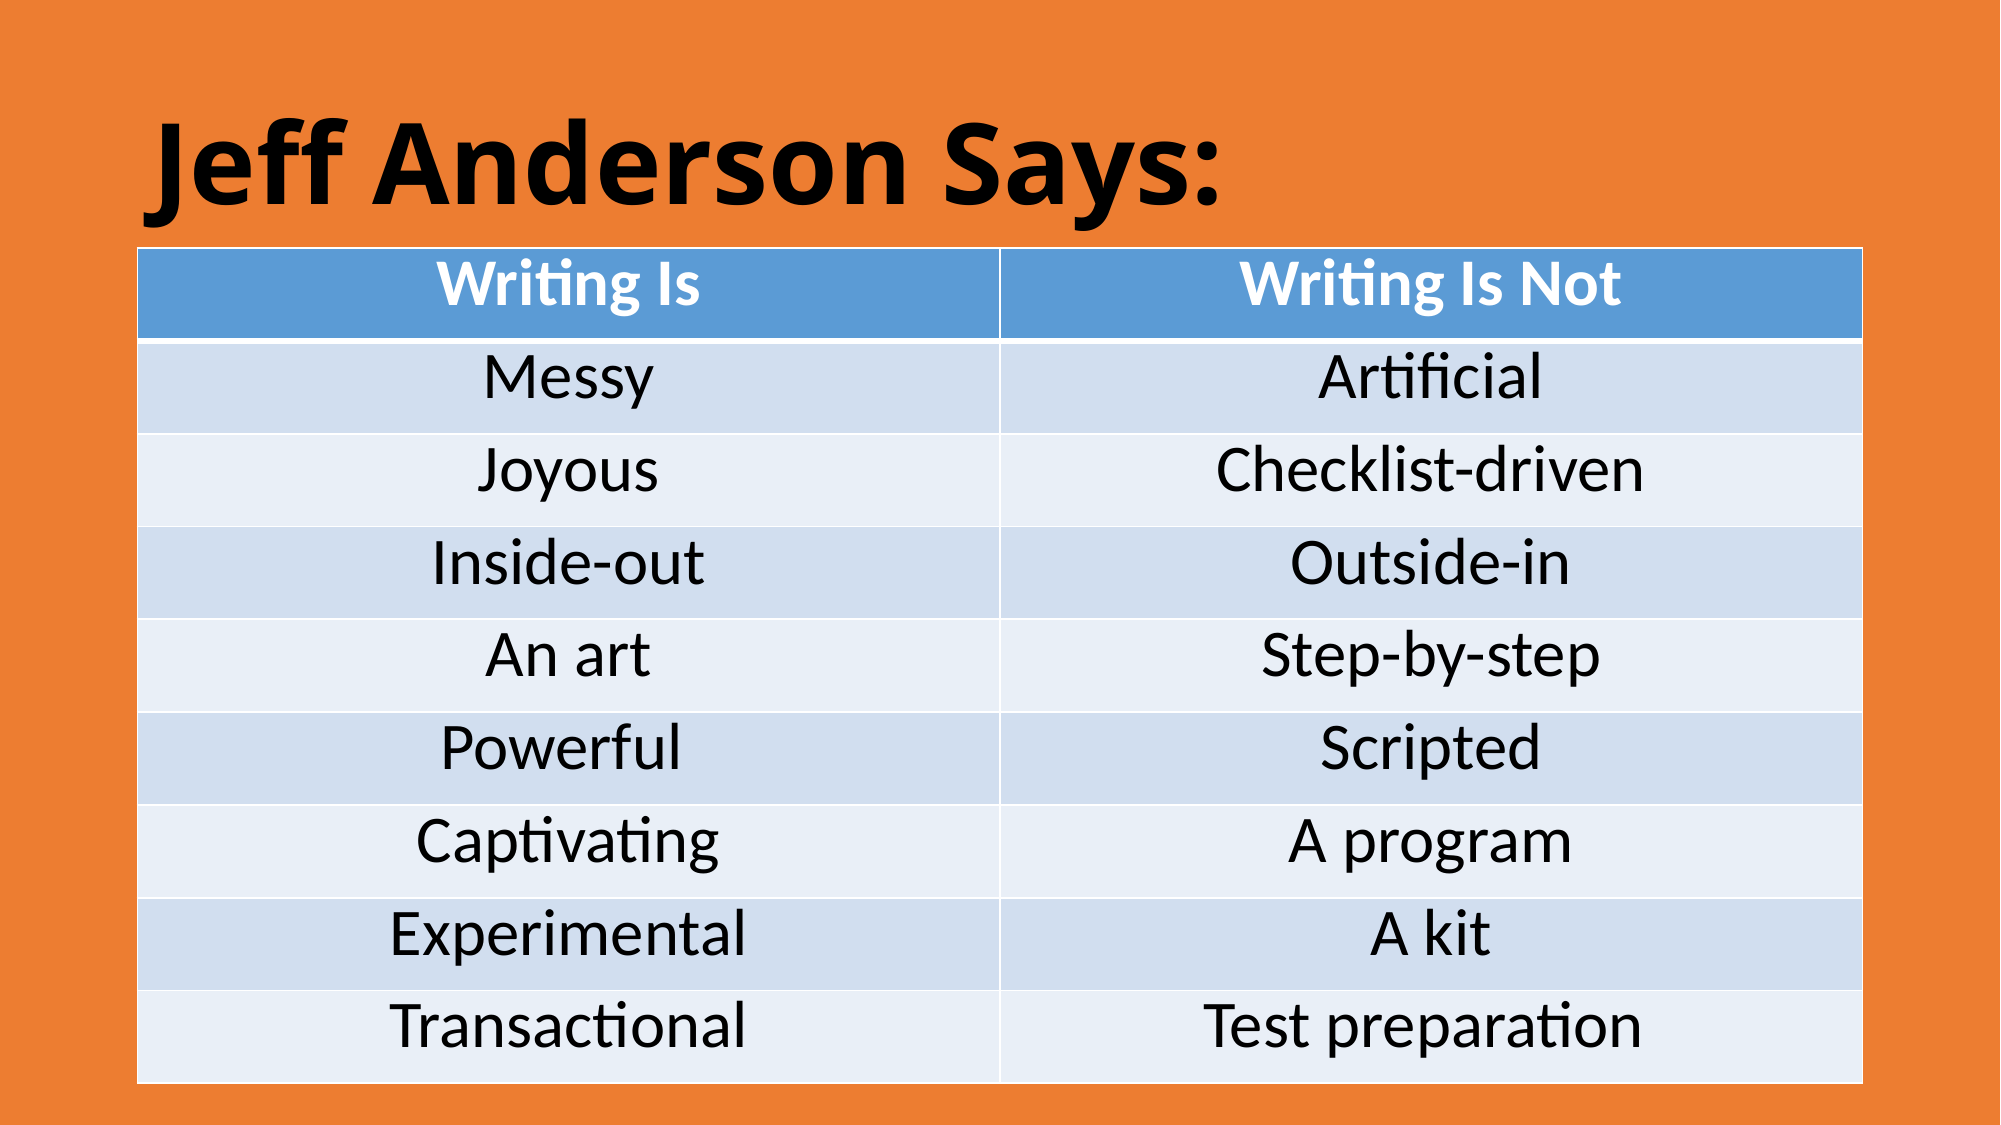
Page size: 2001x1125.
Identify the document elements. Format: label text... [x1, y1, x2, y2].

table_cell Inside-out [138, 527, 999, 618]
table_cell A kit [1001, 899, 1862, 990]
table_cell Step-by-step [1001, 620, 1862, 711]
table_cell An art [138, 620, 999, 711]
table_cell Joyous [138, 435, 999, 526]
table_cell Outside-in [1001, 527, 1862, 618]
table_cell Messy [138, 344, 999, 433]
table_cell Test preparation [1001, 991, 1862, 1082]
table_cell Checklist-driven [1001, 435, 1862, 526]
table_cell Captivating [138, 806, 999, 897]
table_cell A program [1001, 806, 1862, 897]
table_cell Transactional [138, 991, 999, 1082]
title Jeff Anderson Says: [137, 59, 1863, 247]
table_cell Powerful [138, 713, 999, 804]
table_header Writing Is Not [1001, 249, 1862, 338]
table_cell Artificial [1001, 344, 1862, 433]
table_header Writing Is [138, 249, 999, 338]
table_cell Scripted [1001, 713, 1862, 804]
table_cell Experimental [138, 899, 999, 990]
